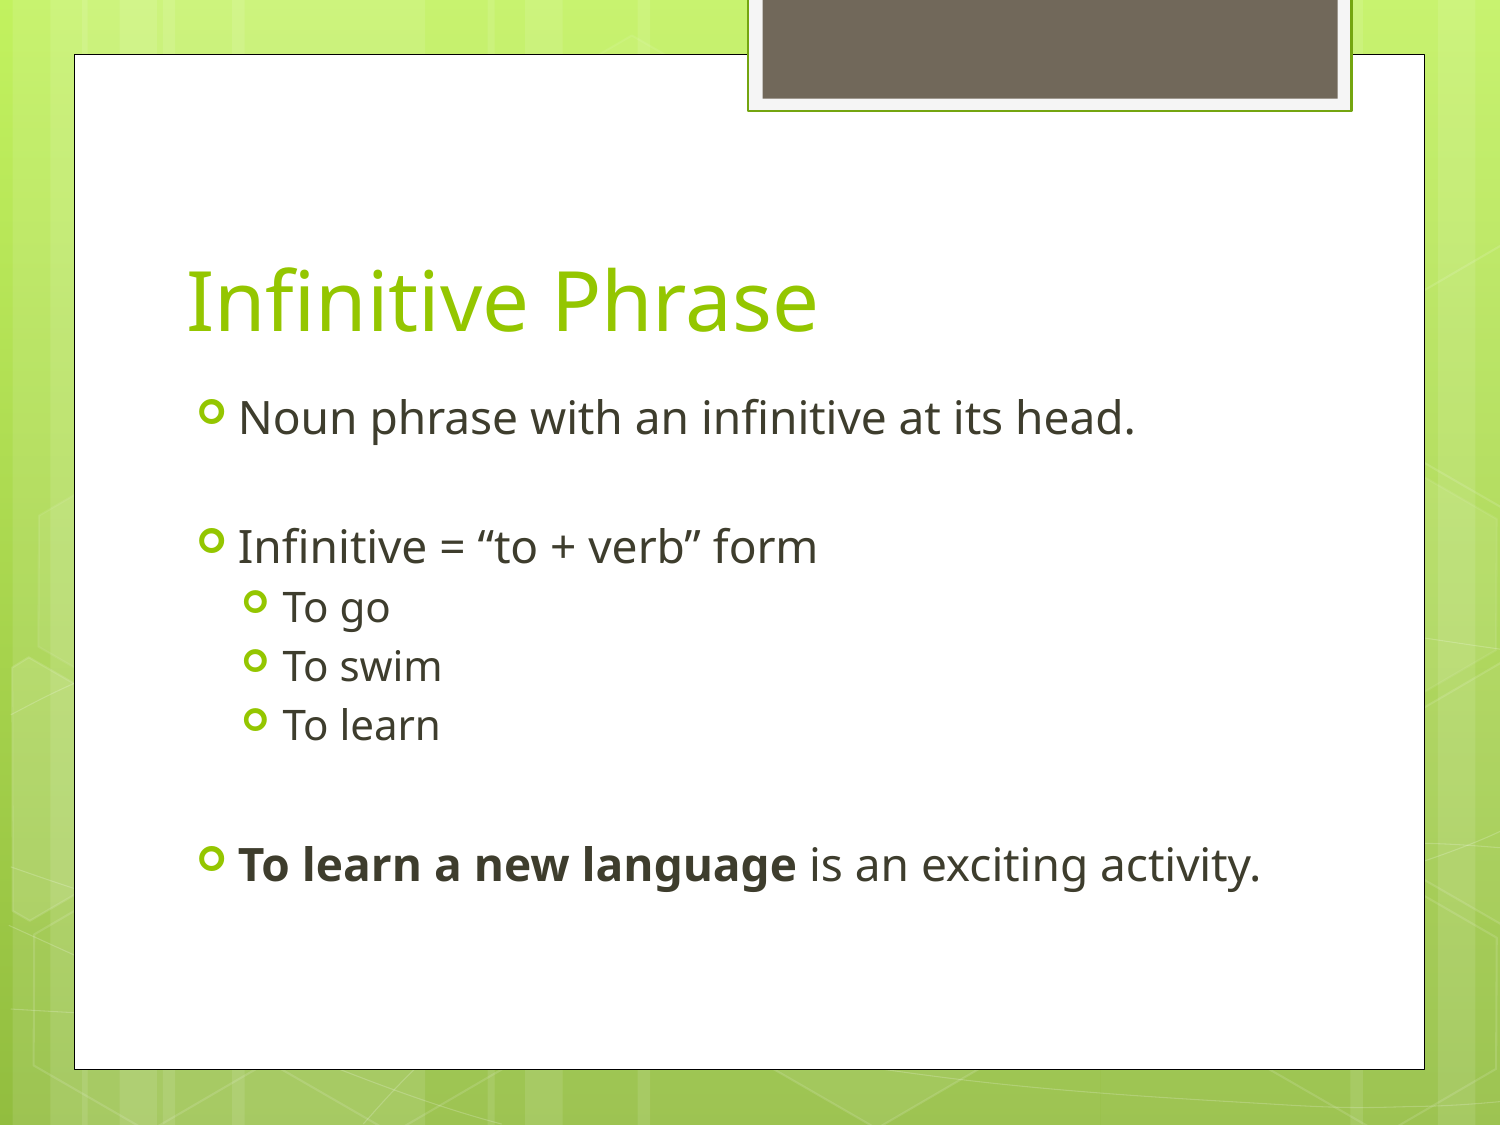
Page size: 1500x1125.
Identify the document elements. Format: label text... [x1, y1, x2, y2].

list Noun phrase with an infinitive at its head. Infinitive = “to + verb” form To go To swim To learn To learn a new language is an exciting activity. [171, 381, 1283, 957]
title Infinitive Phrase [171, 168, 1324, 357]
